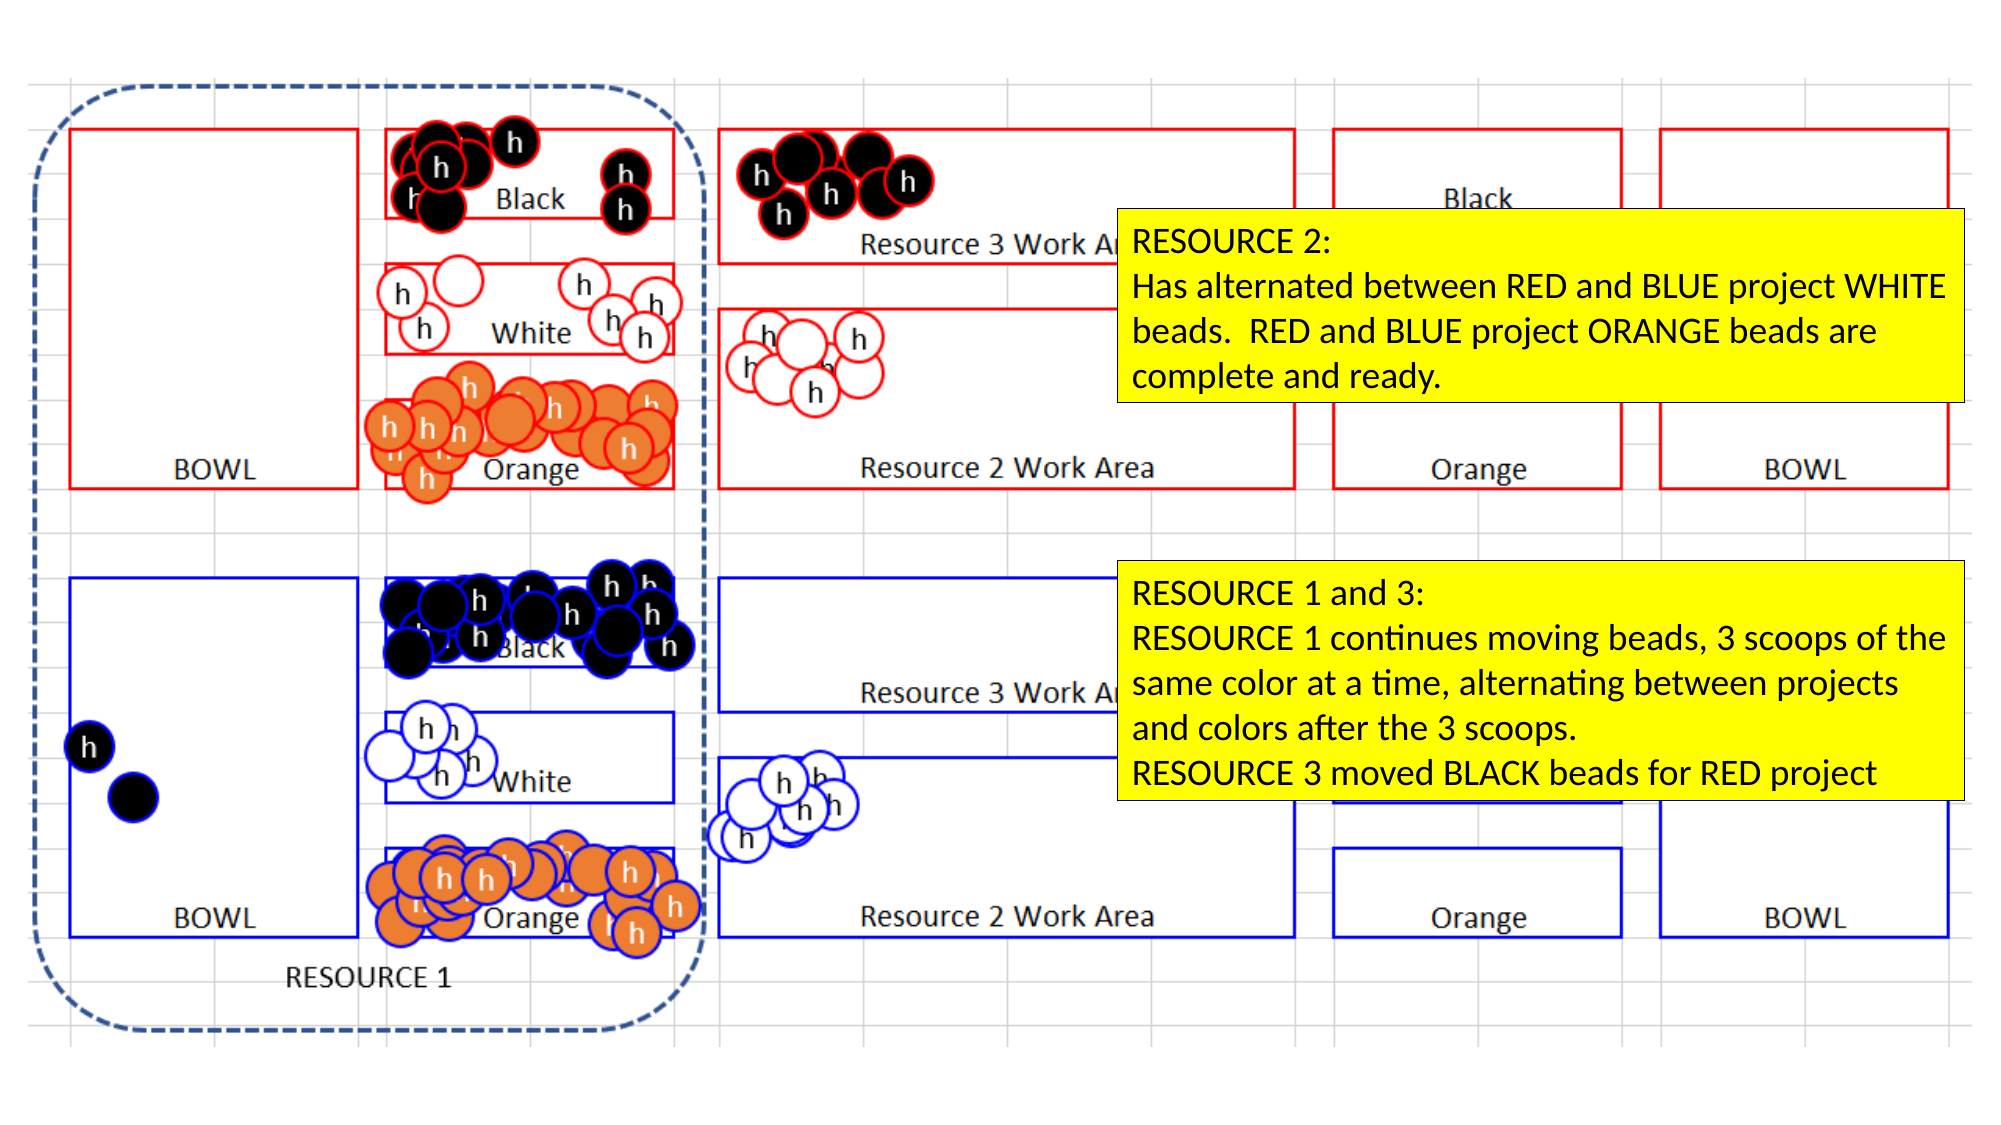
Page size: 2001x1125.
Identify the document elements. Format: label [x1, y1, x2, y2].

picture [28, 78, 1972, 1047]
